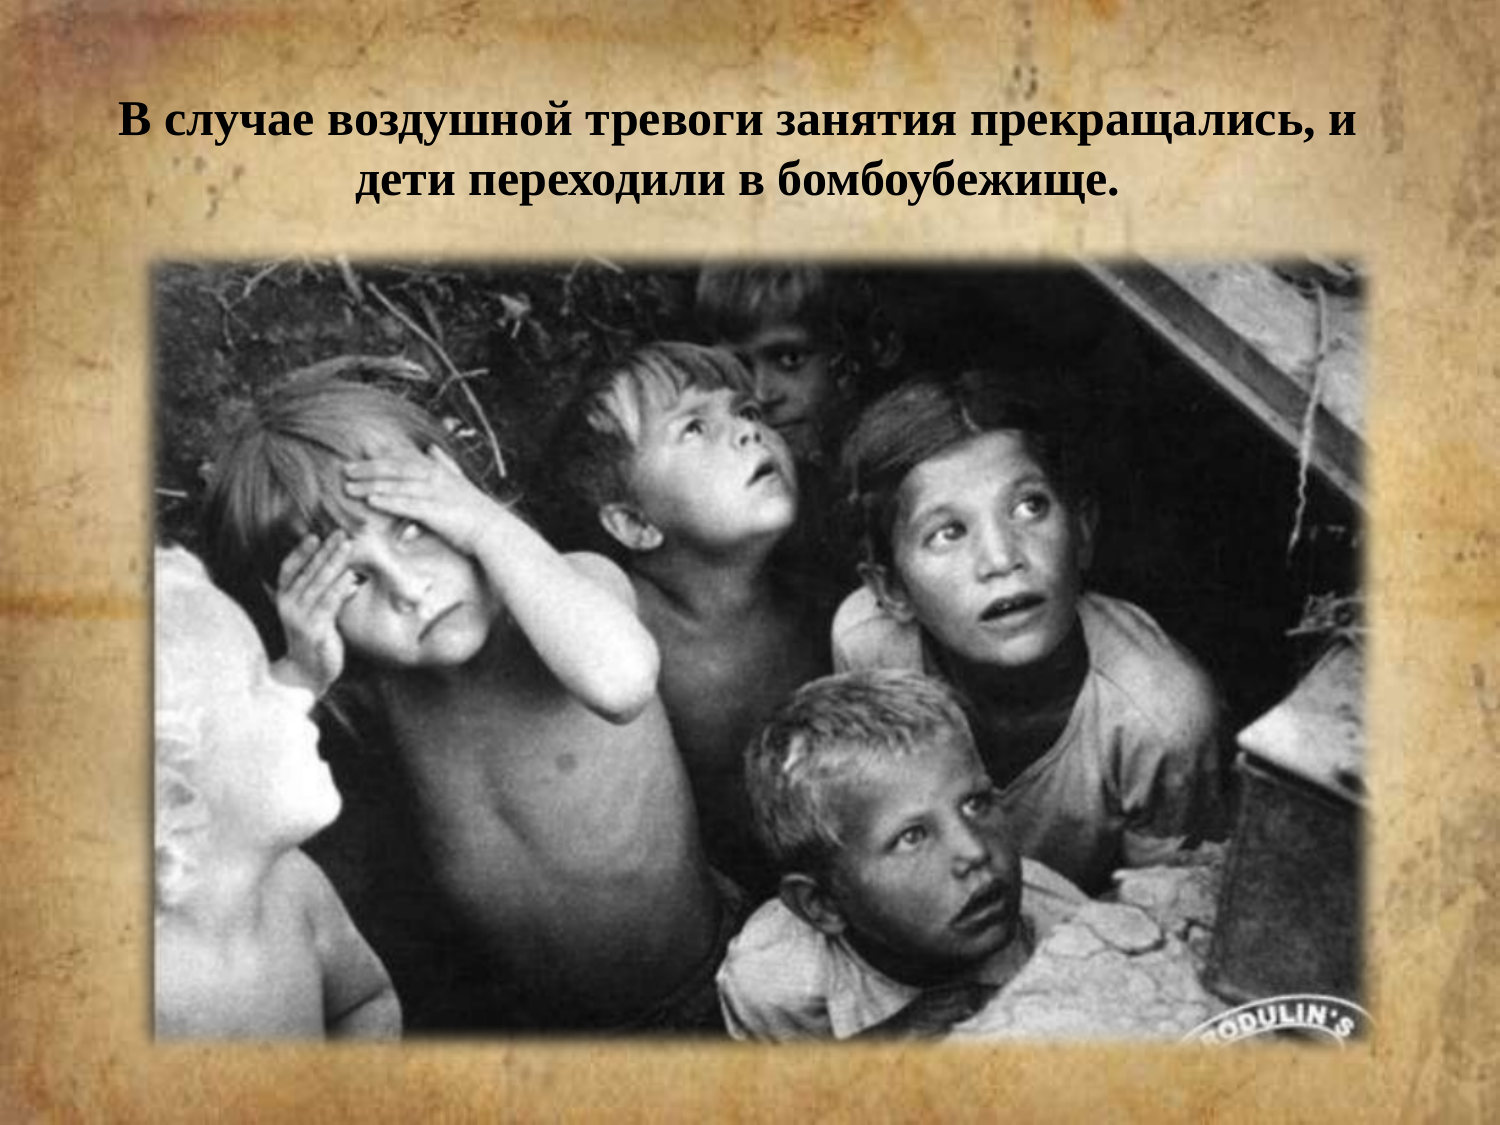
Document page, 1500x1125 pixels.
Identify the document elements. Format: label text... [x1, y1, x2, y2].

picture [0, 0, 1500, 1125]
text_box В случае воздушной тревоги занятия прекращались, и дети переходили в бомбоубежище. [88, 78, 1388, 213]
